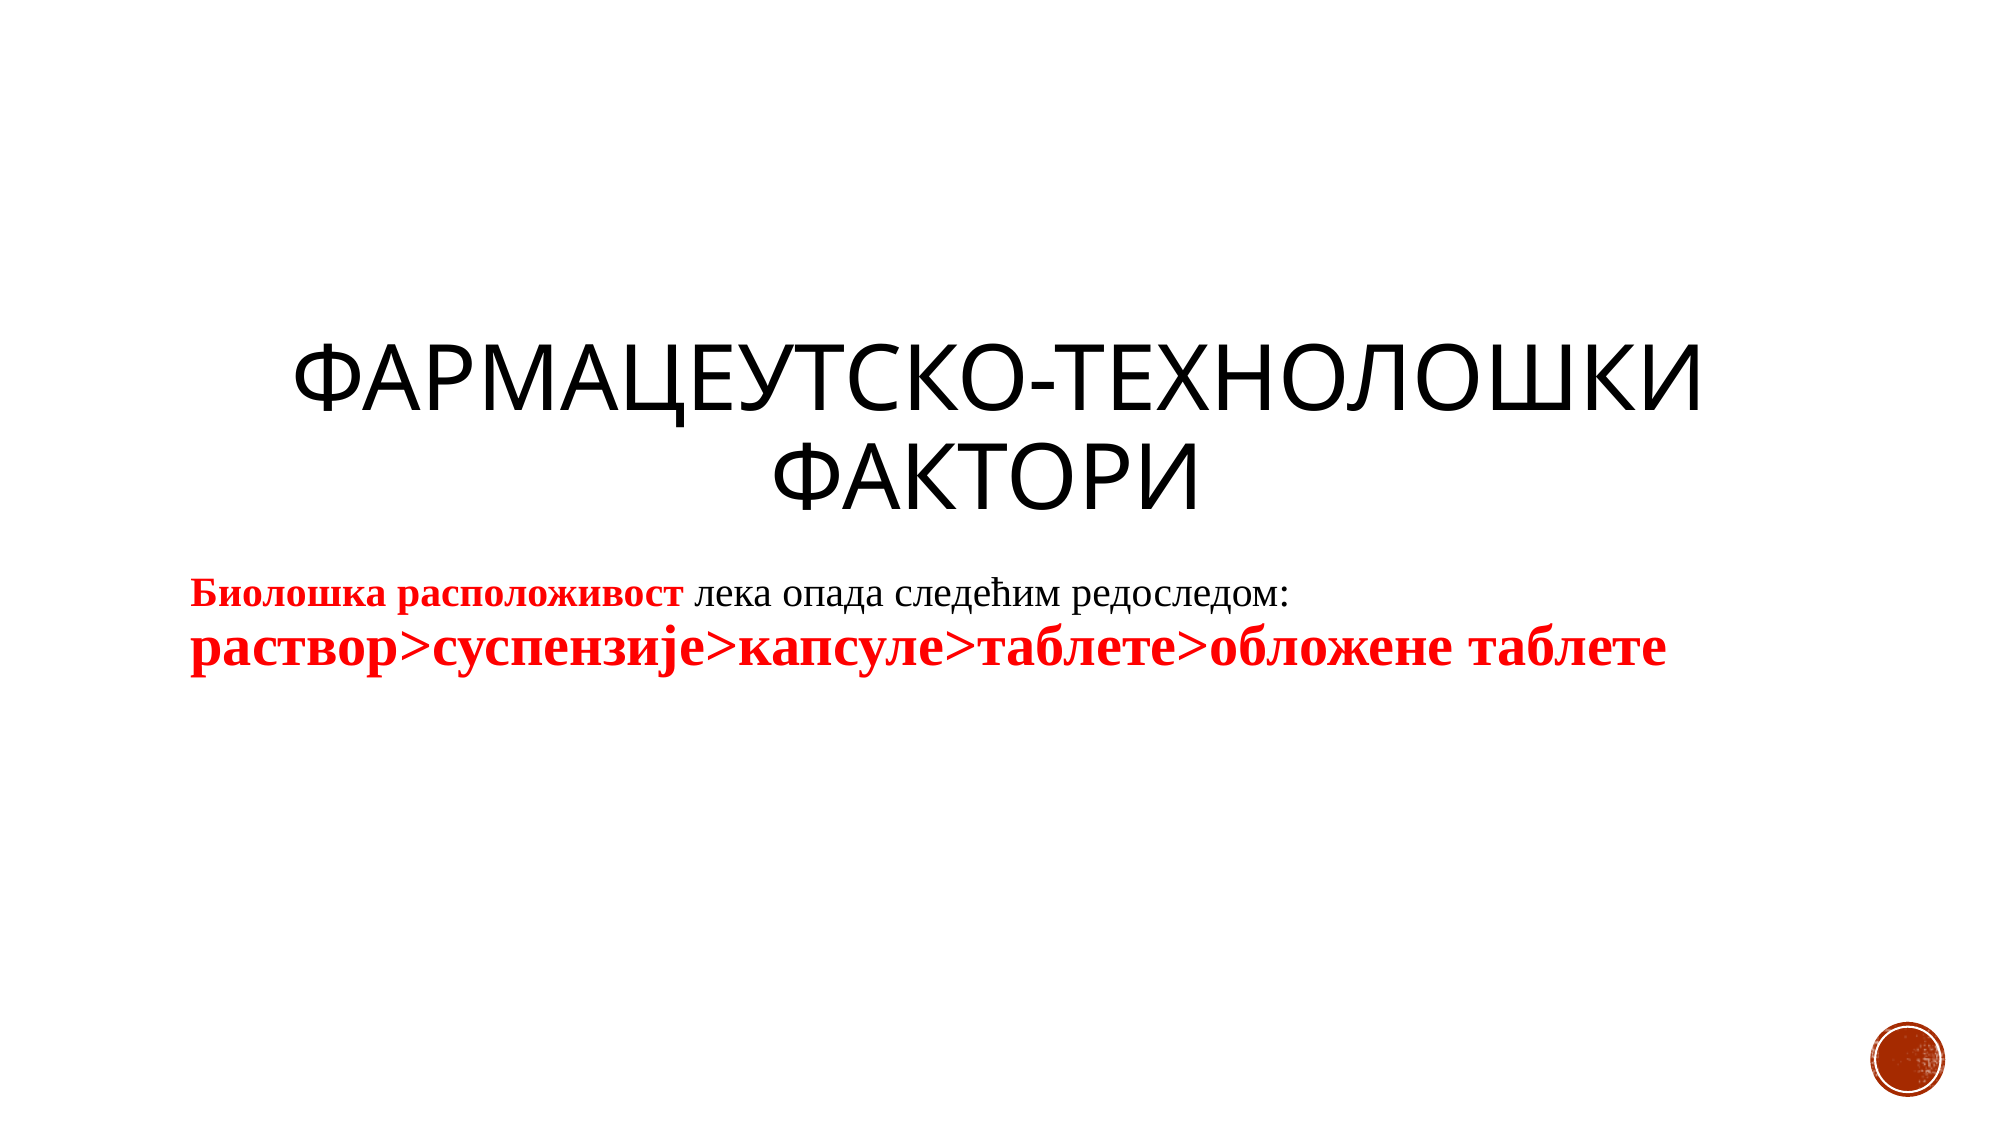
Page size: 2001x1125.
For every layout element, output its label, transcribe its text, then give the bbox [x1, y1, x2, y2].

title Фармацеутско-технолошки фактори [174, 298, 1825, 563]
list Биолошка расположивост лека опада следећим редоследом: раствор>суспензије>капсуле>таблете>обложене таблете [175, 348, 1826, 1013]
